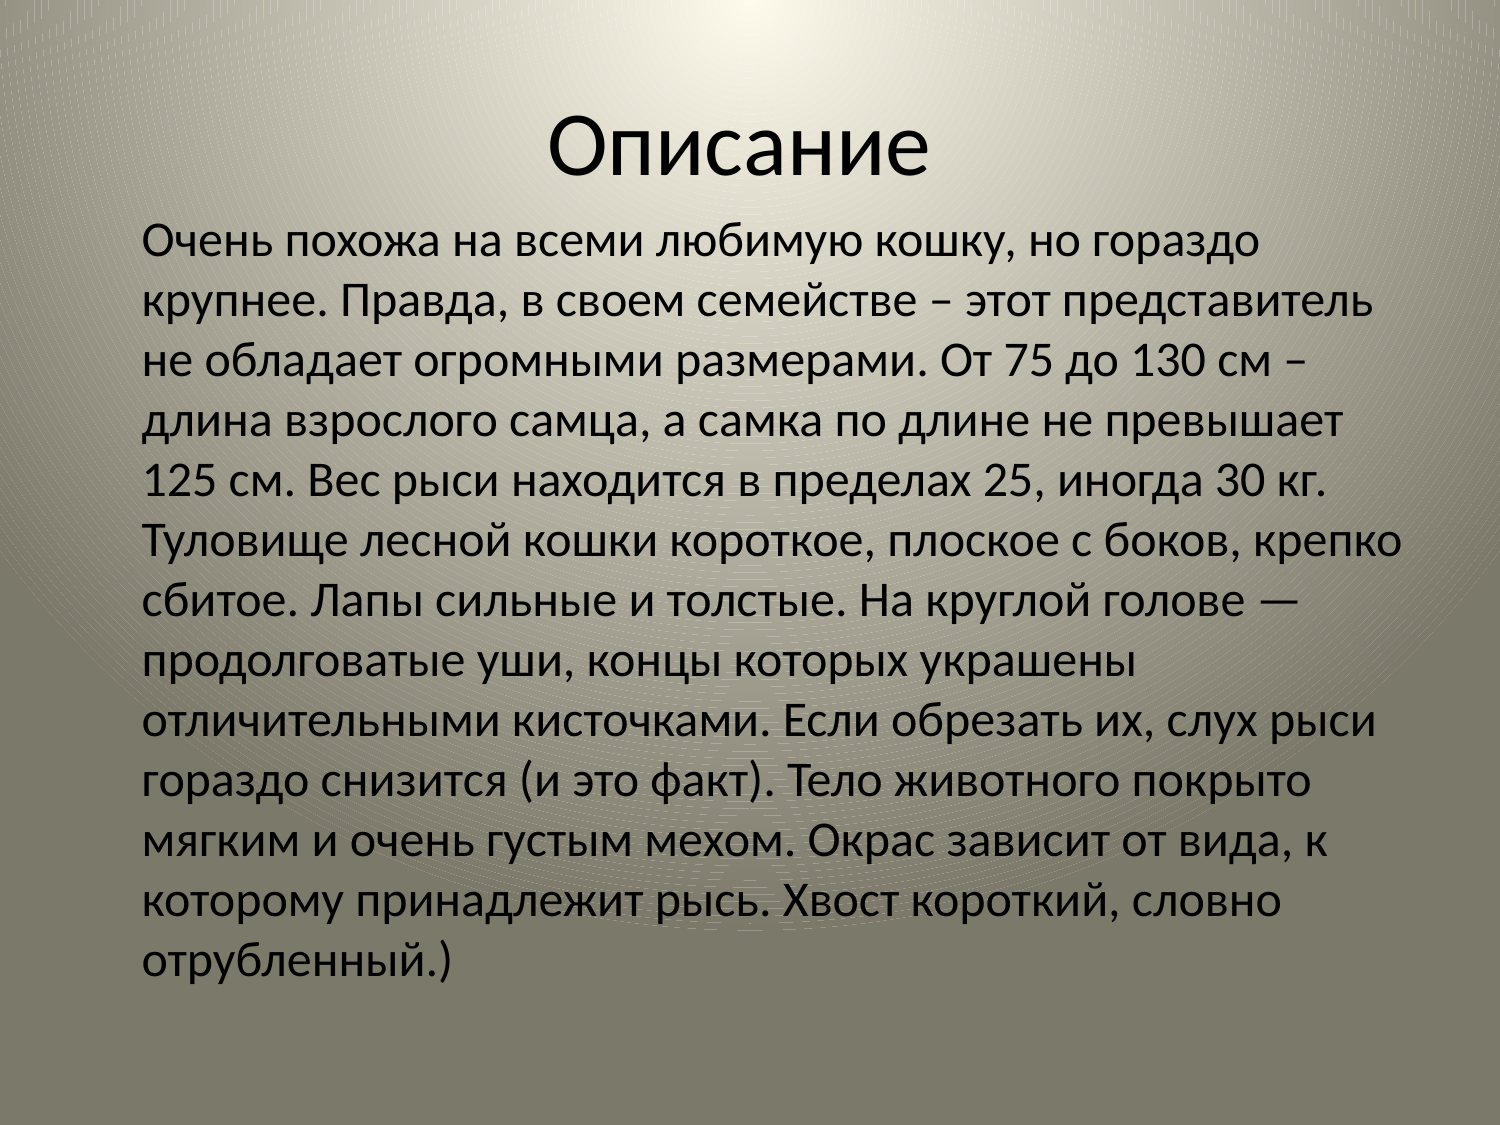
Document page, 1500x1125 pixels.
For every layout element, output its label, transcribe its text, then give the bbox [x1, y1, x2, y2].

list Очень похожа на всеми любимую кошку, но гораздо крупнее. Правда, в своем семействе – этот представитель не обладает огромными размерами. От 75 до 130 см – длина взрослого самца, а самка по длине не превышает 125 см. Вес рыси находится в пределах 25, иногда 30 кг. Туловище лесной кошки короткое, плоское с боков, крепко сбитое. Лапы сильные и толстые. На круглой голове — продолговатые уши, концы которых украшены отличительными кисточками. Если обрезать их, слух рыси гораздо снизится (и это факт). Тело животного покрыто мягким и очень густым мехом. Окрас зависит от вида, к которому принадлежит рысь. Хвост короткий, словно отрубленный.) [70, 199, 1421, 961]
title Описание [75, 45, 1425, 233]
